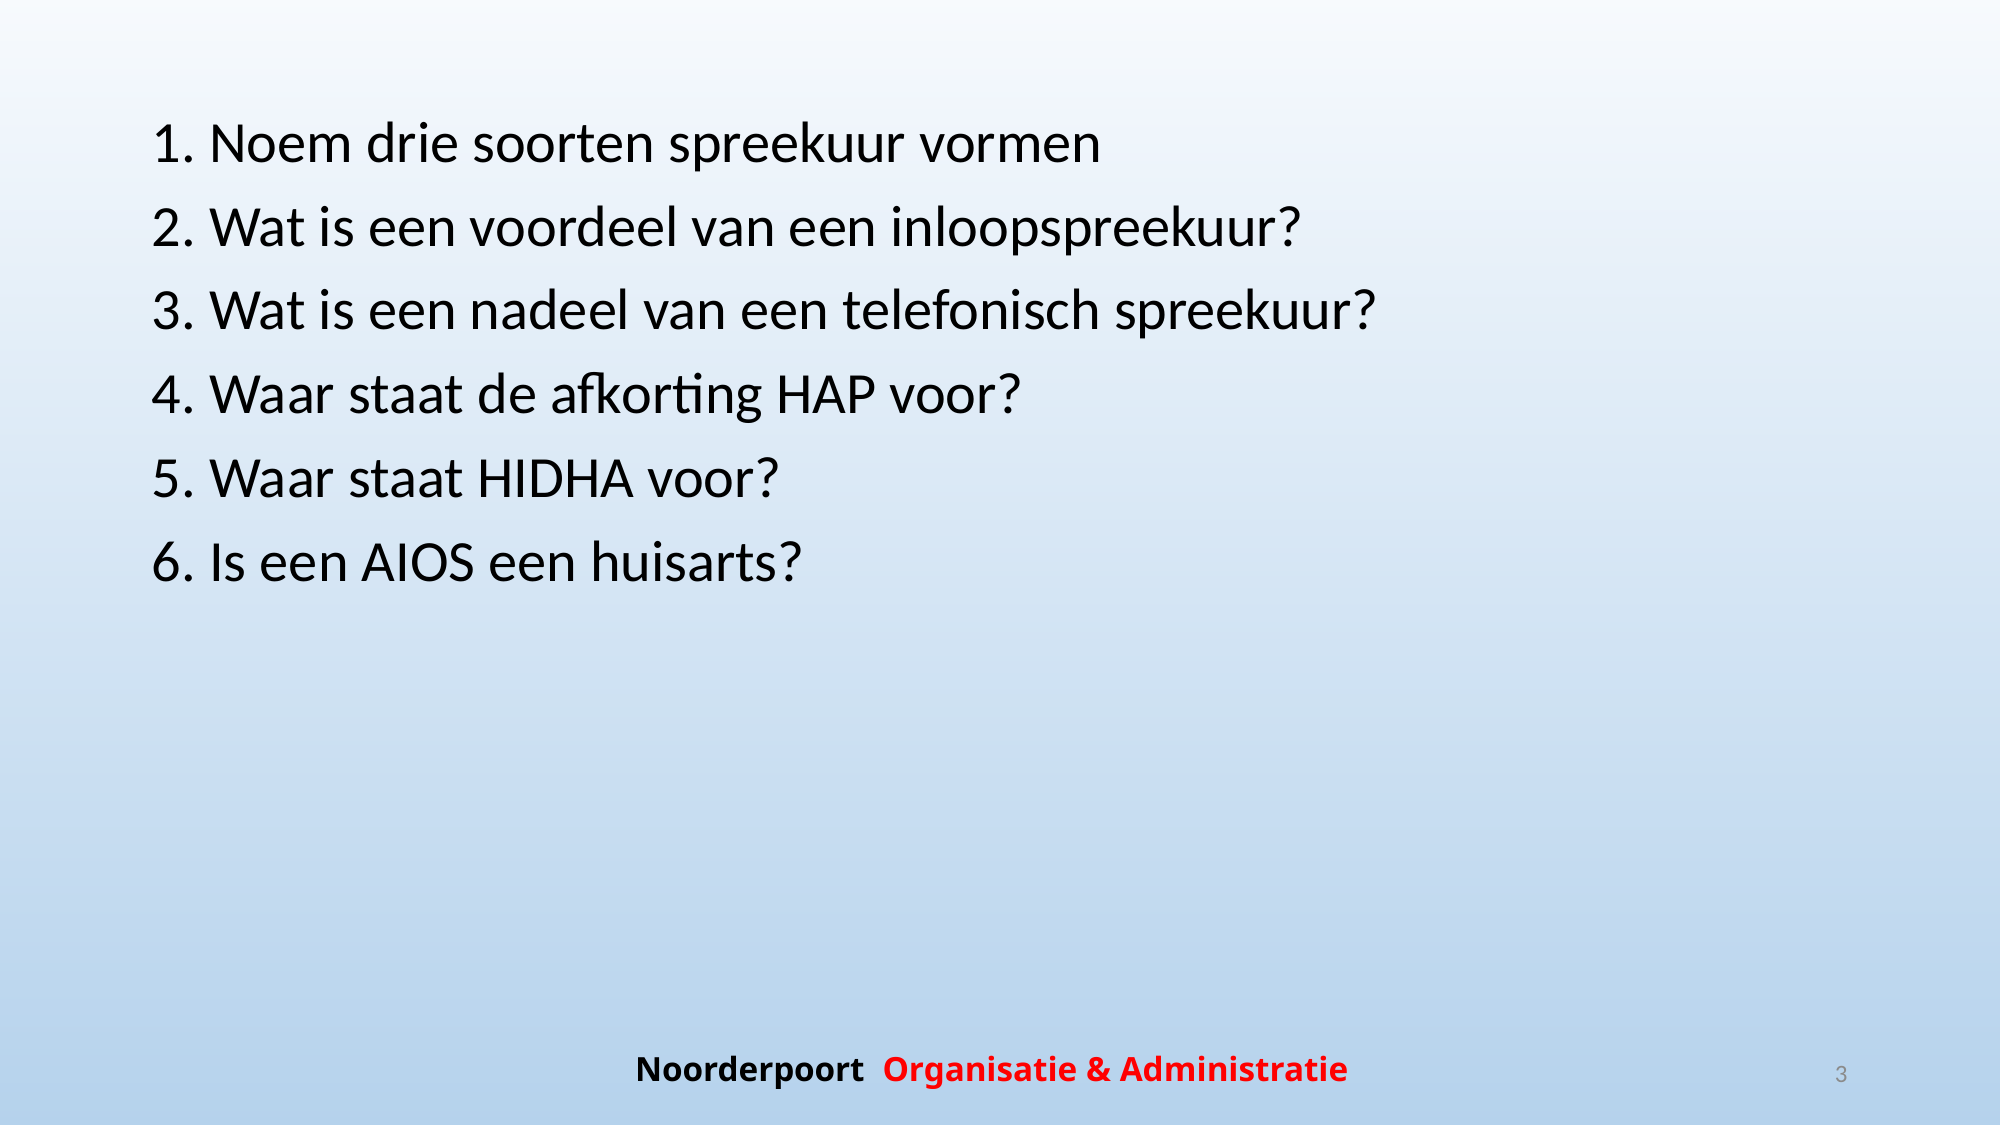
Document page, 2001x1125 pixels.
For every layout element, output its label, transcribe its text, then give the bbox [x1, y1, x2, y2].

slide_number 3 [1412, 1042, 1863, 1103]
list 1. Noem drie soorten spreekuur vormen 2. Wat is een voordeel van een inloopspreekuur? 3. Wat is een nadeel van een telefonisch spreekuur? 4. Waar staat de afkorting HAP voor? 5. Waar staat HIDHA voor? 6. Is een AIOS een huisarts? [136, 104, 1863, 1014]
footer Noorderpoort Organisatie & Administratie [249, 1038, 1770, 1099]
